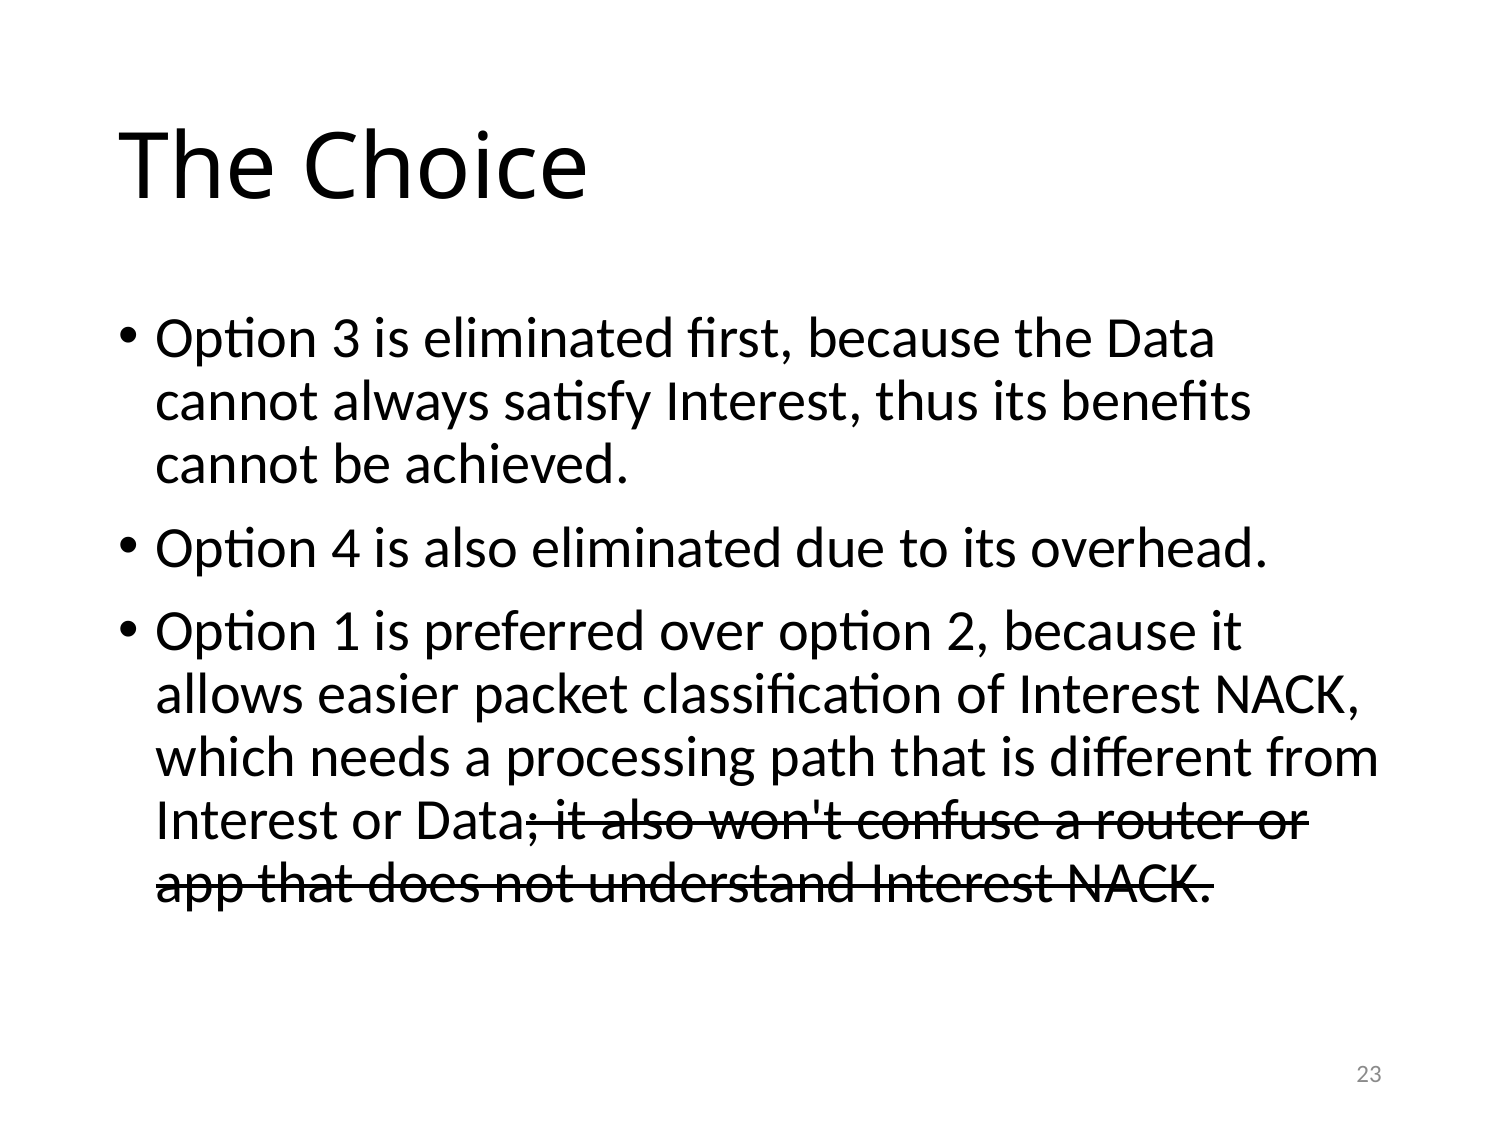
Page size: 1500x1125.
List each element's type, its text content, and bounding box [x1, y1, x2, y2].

title The Choice [103, 59, 1397, 278]
slide_number 23 [1059, 1042, 1397, 1103]
list Option 3 is eliminated first, because the Data cannot always satisfy Interest, thus its benefits cannot be achieved. Option 4 is also eliminated due to its overhead. Option 1 is preferred over option 2, because it allows easier packet classification of Interest NACK, which needs a processing path that is different from Interest or Data; it also won't confuse a router or app that does not understand Interest NACK. [103, 299, 1397, 1014]
